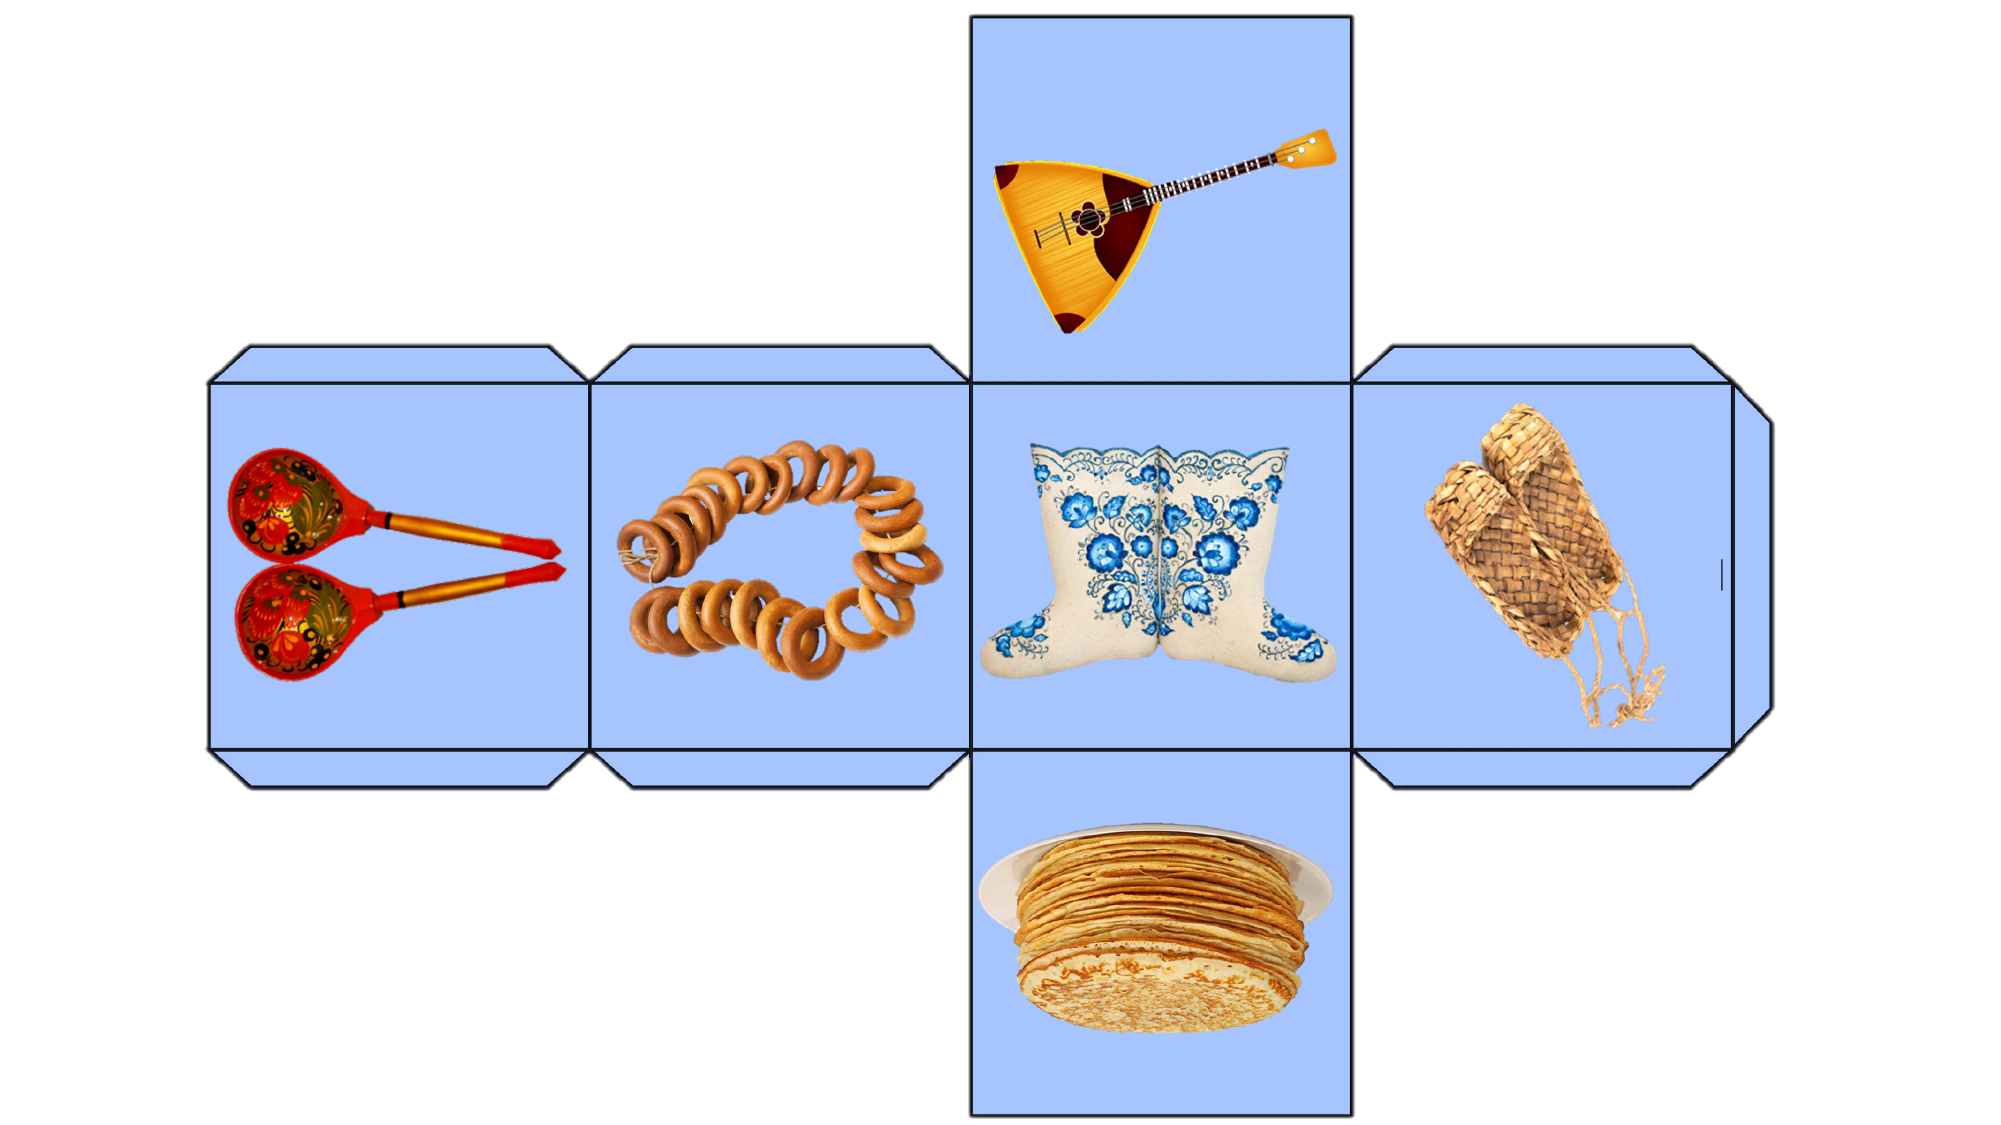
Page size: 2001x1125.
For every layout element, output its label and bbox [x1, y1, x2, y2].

picture [119, 0, 1860, 1125]
